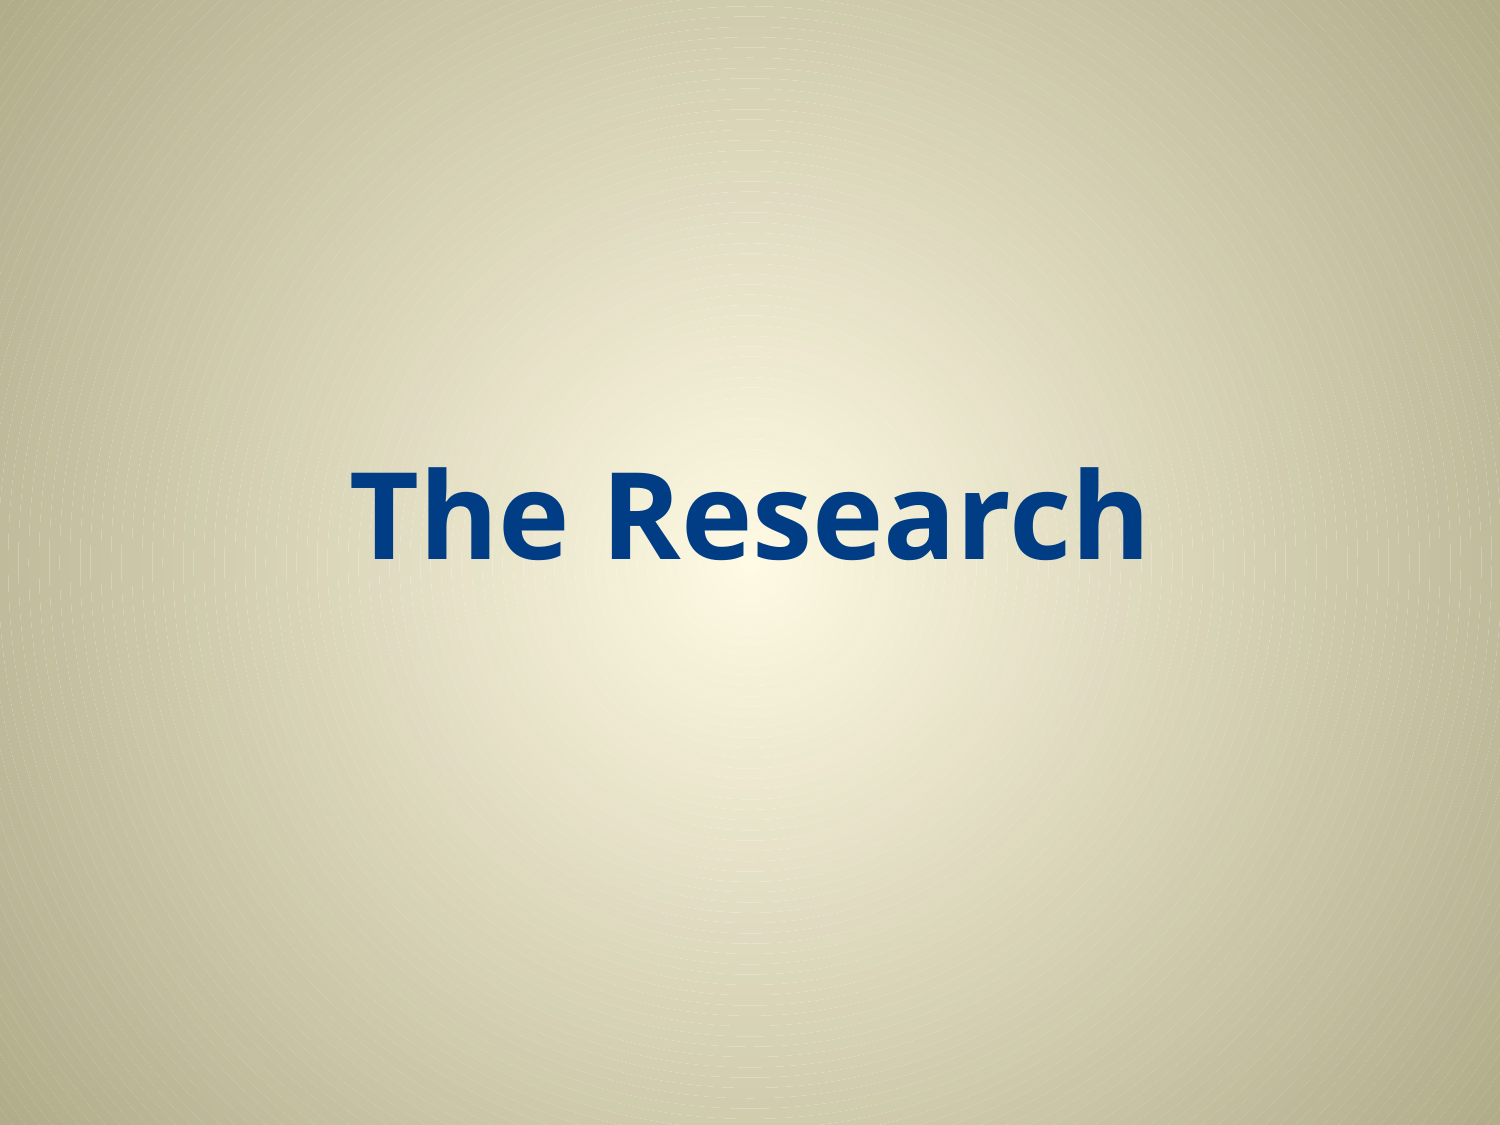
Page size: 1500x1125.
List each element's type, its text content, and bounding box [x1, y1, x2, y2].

title The Research [112, 162, 1388, 591]
